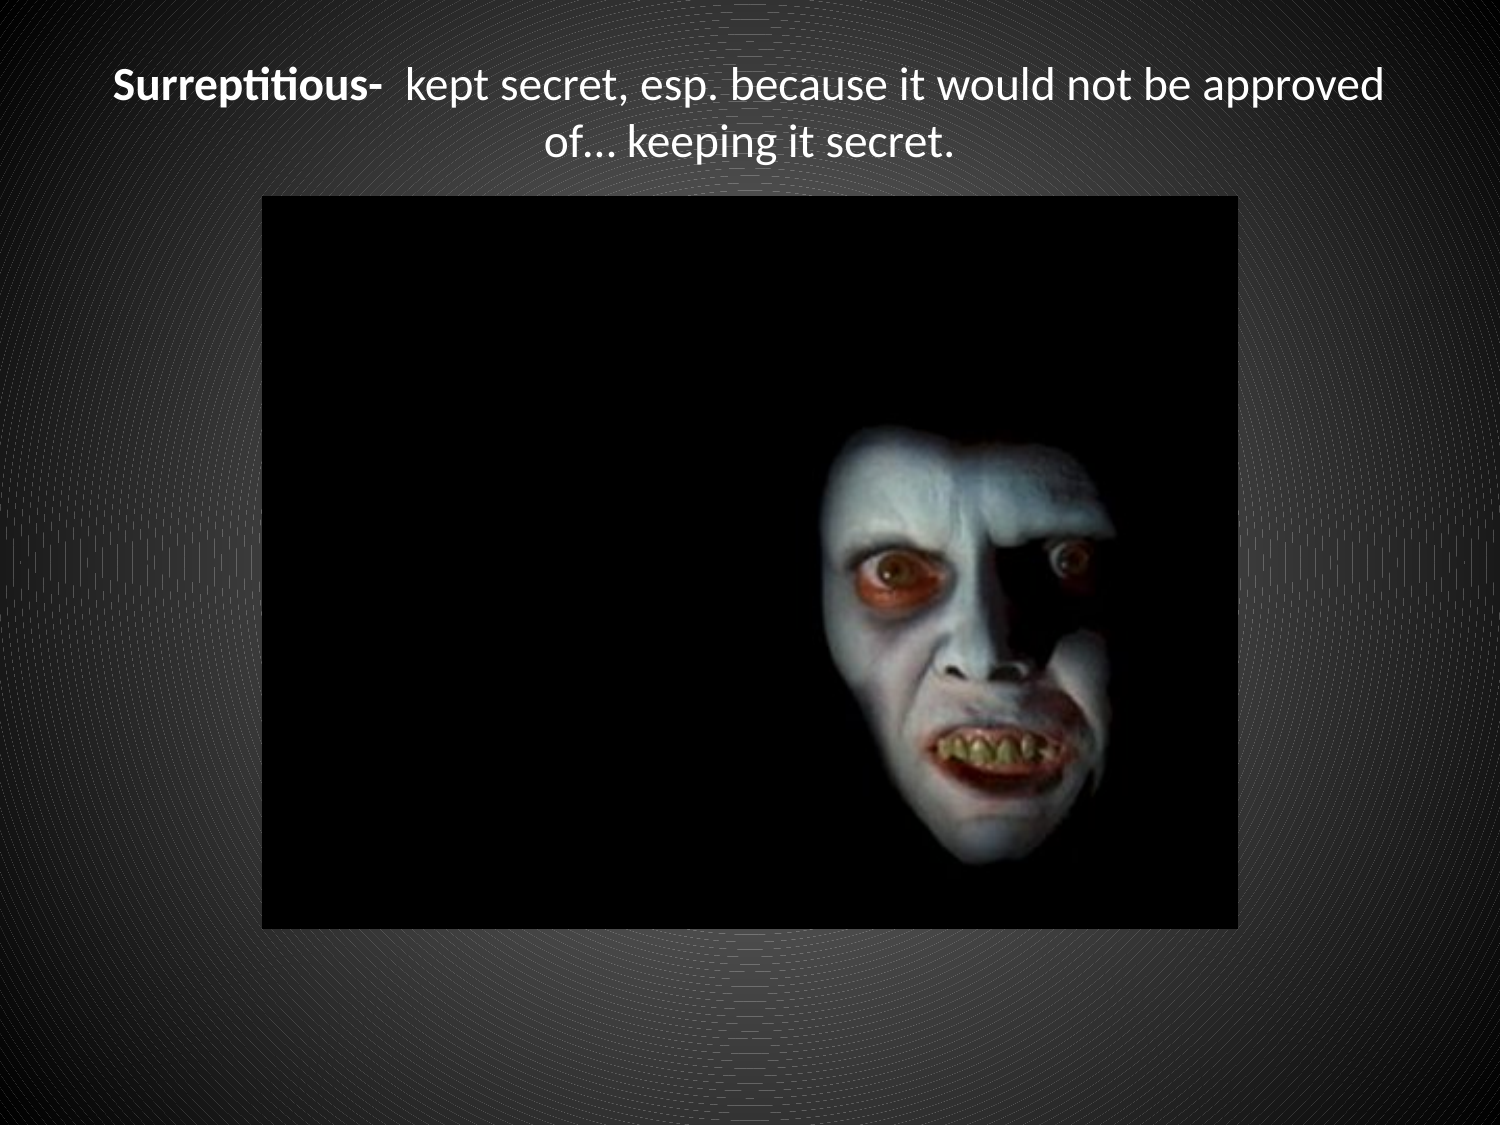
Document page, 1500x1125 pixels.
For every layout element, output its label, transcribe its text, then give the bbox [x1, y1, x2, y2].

picture [262, 196, 1238, 929]
title Surreptitious- kept secret, esp. because it would not be approved of… keeping it secret. [75, 45, 1425, 233]
